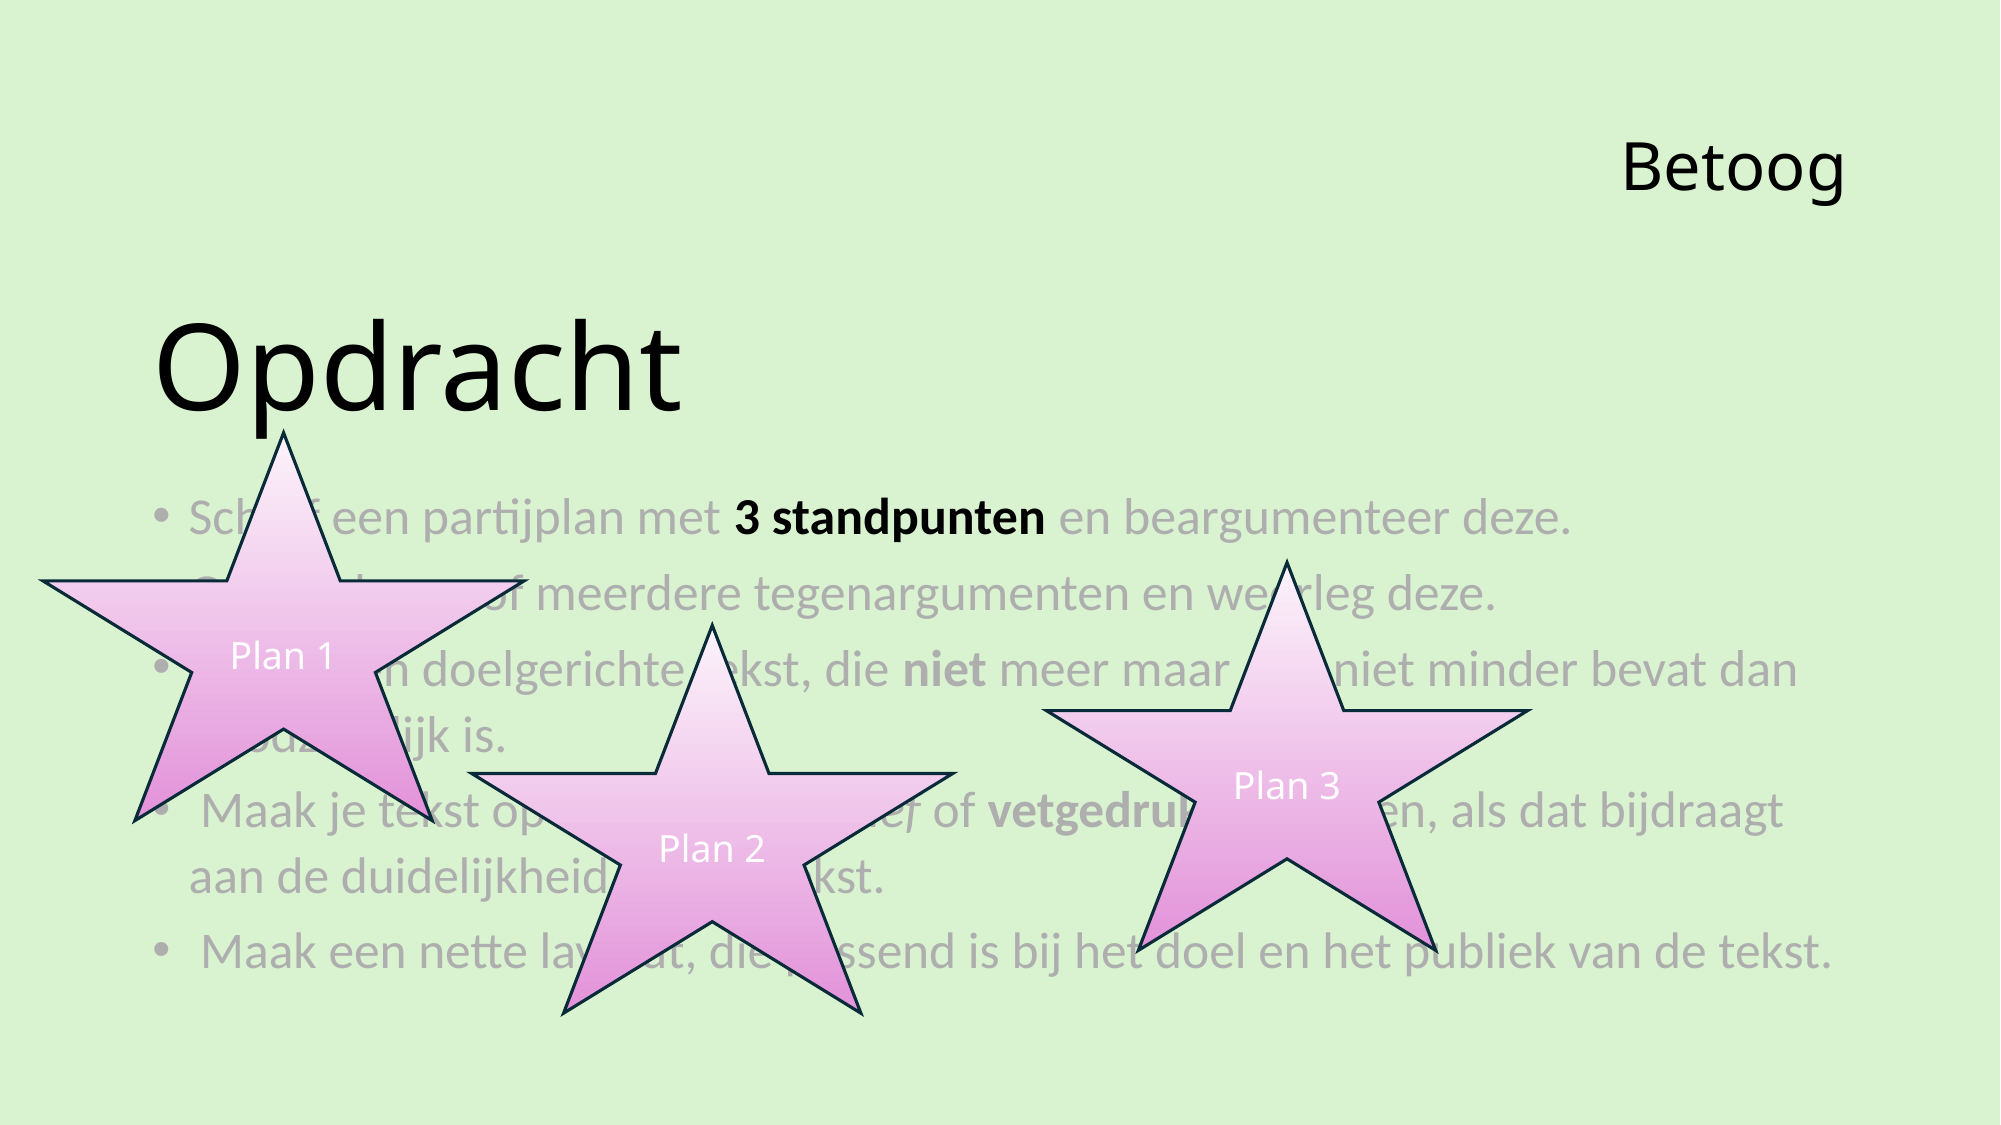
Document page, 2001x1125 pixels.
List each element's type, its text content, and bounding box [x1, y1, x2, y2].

text_box Plan 3 [1040, 558, 1534, 955]
list Opdracht Schrijf een partijplan met 3 standpunten en beargumenteer deze. Geef ook een of meerdere tegenargumenten en weerleg deze. Schrijf een doelgerichte tekst, die niet meer maar ook niet minder bevat dan noodzakelijk is. Maak je tekst op door tekst cursief of vetgedrukt te maken, als dat bijdraagt aan de duidelijkheid van de tekst. Maak een nette lay-out, die passend is bij het doel en het publiek van de tekst. [137, 299, 1863, 1014]
text_box Plan 2 [466, 620, 959, 1017]
title Betoog [137, 59, 1863, 278]
text_box Plan 1 [37, 428, 530, 825]
